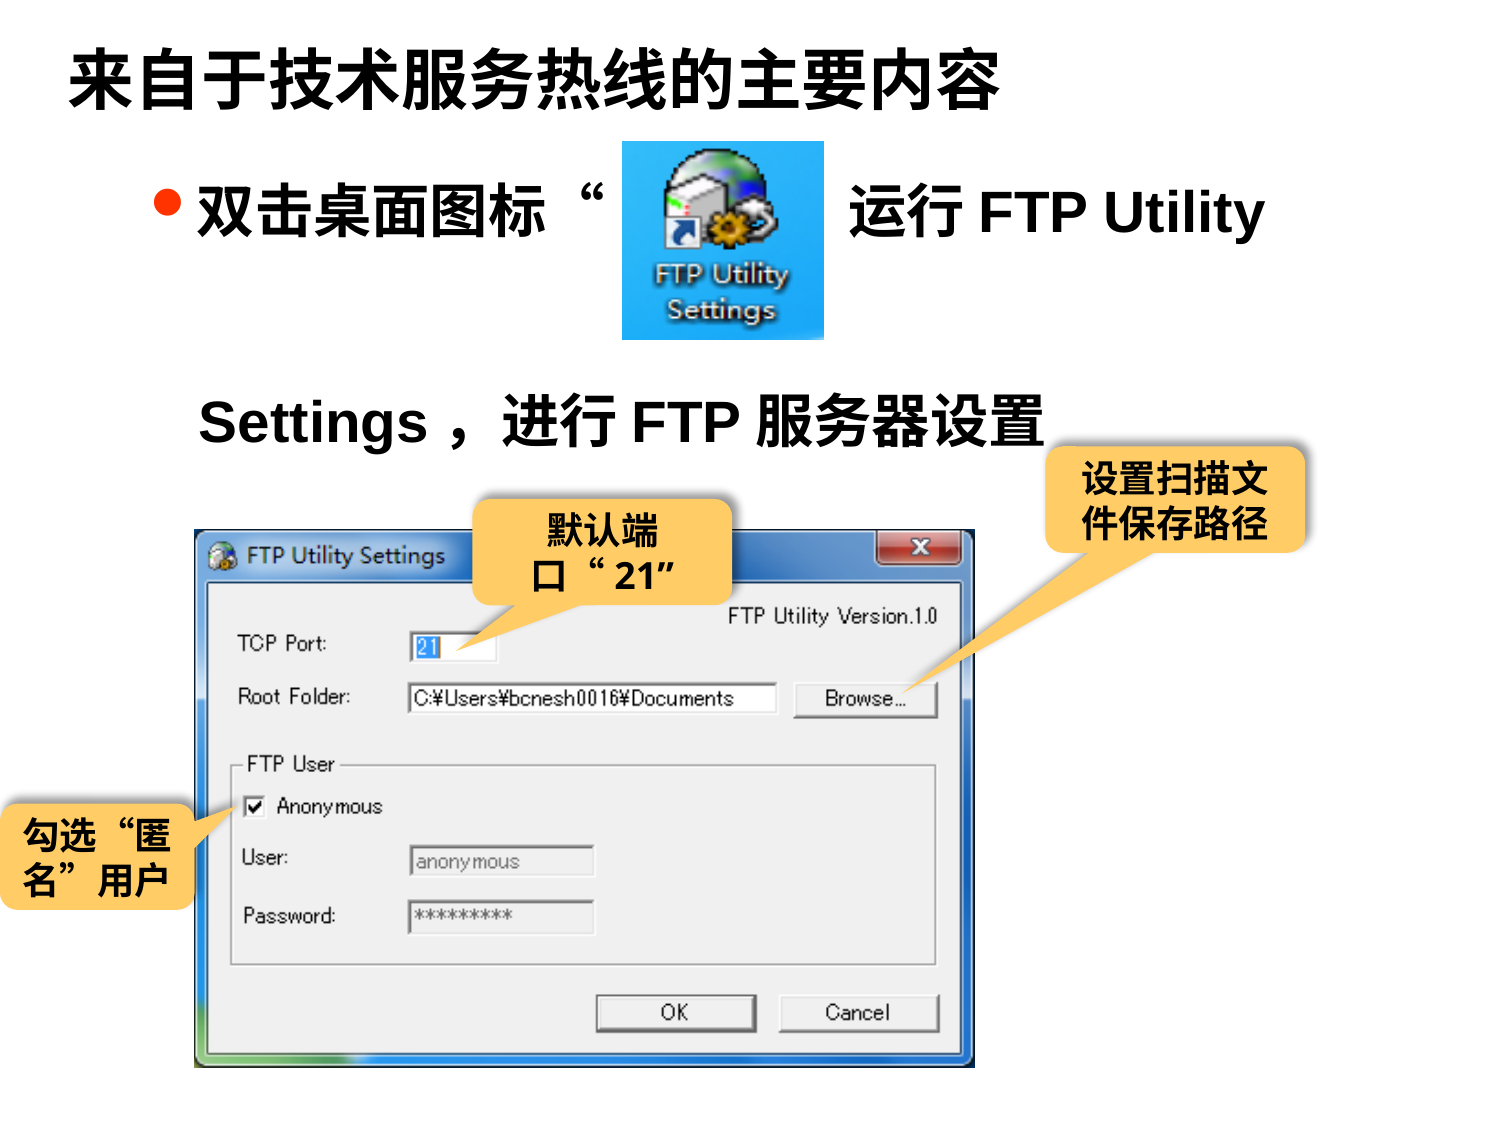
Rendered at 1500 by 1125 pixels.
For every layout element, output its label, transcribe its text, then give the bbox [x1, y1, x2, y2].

text_box 勾选“匿名”用户 [0, 801, 189, 912]
text_box 双击桌面图标“ ”运行FTP Utility Settings，进行FTP服务器设置 [135, 166, 1412, 461]
text_box 来自于技术服务热线的主要内容 [53, 30, 1152, 126]
picture [194, 528, 976, 1069]
text_box 设置扫描文件保存路径 [980, 444, 1308, 653]
picture [622, 141, 824, 341]
text_box 默认端口“21” [470, 496, 735, 527]
